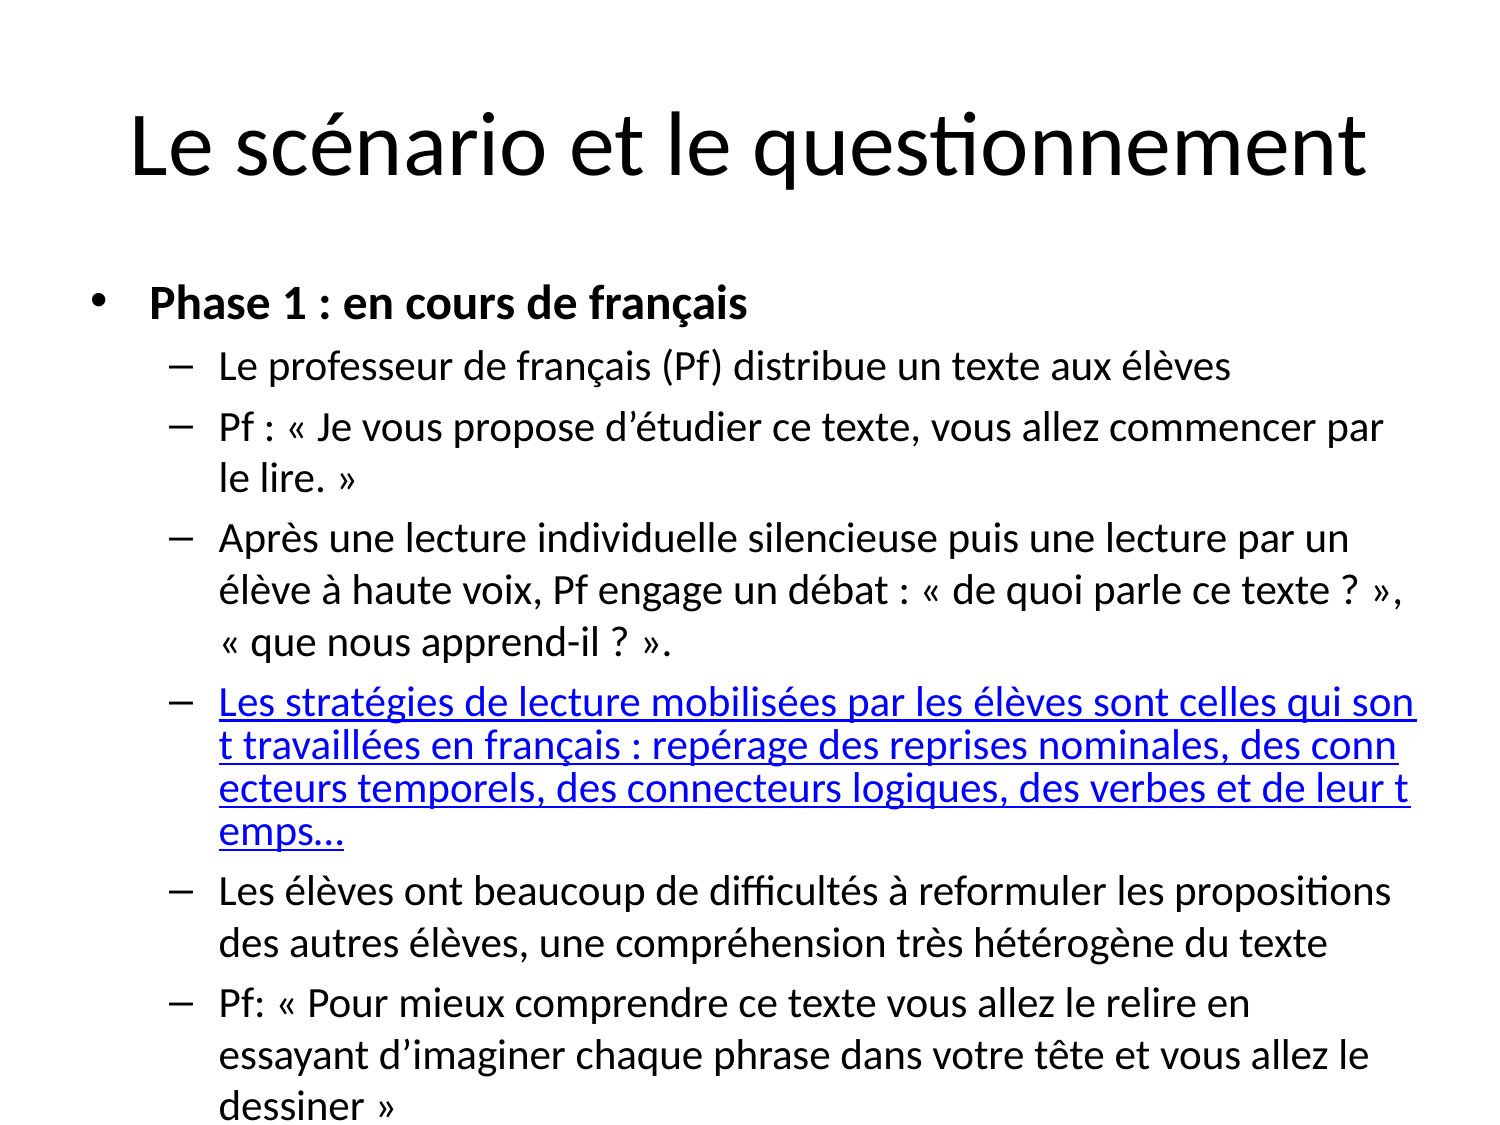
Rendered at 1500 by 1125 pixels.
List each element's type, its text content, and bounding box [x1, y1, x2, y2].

list Phase 1 : en cours de français Le professeur de français (Pf) distribue un texte aux élèves Pf : « Je vous propose d’étudier ce texte, vous allez commencer par le lire. » Après une lecture individuelle silencieuse puis une lecture par un élève à haute voix, Pf engage un débat : « de quoi parle ce texte ? », « que nous apprend-il ? ». Les stratégies de lecture mobilisées par les élèves sont celles qui sont travaillées en français : repérage des reprises nominales, des connecteurs temporels, des connecteurs logiques, des verbes et de leur temps… Les élèves ont beaucoup de difficultés à reformuler les propositions des autres élèves, une compréhension très hétérogène du texte Pf: « Pour mieux comprendre ce texte vous allez le relire en essayant d’imaginer chaque phrase dans votre tête et vous allez le dessiner » Les élèves réalisent leur première production qui est ramassée par Pf et transmise au professeur de sciences Ps [75, 262, 1425, 1125]
title Le scénario et le questionnement [75, 45, 1425, 233]
